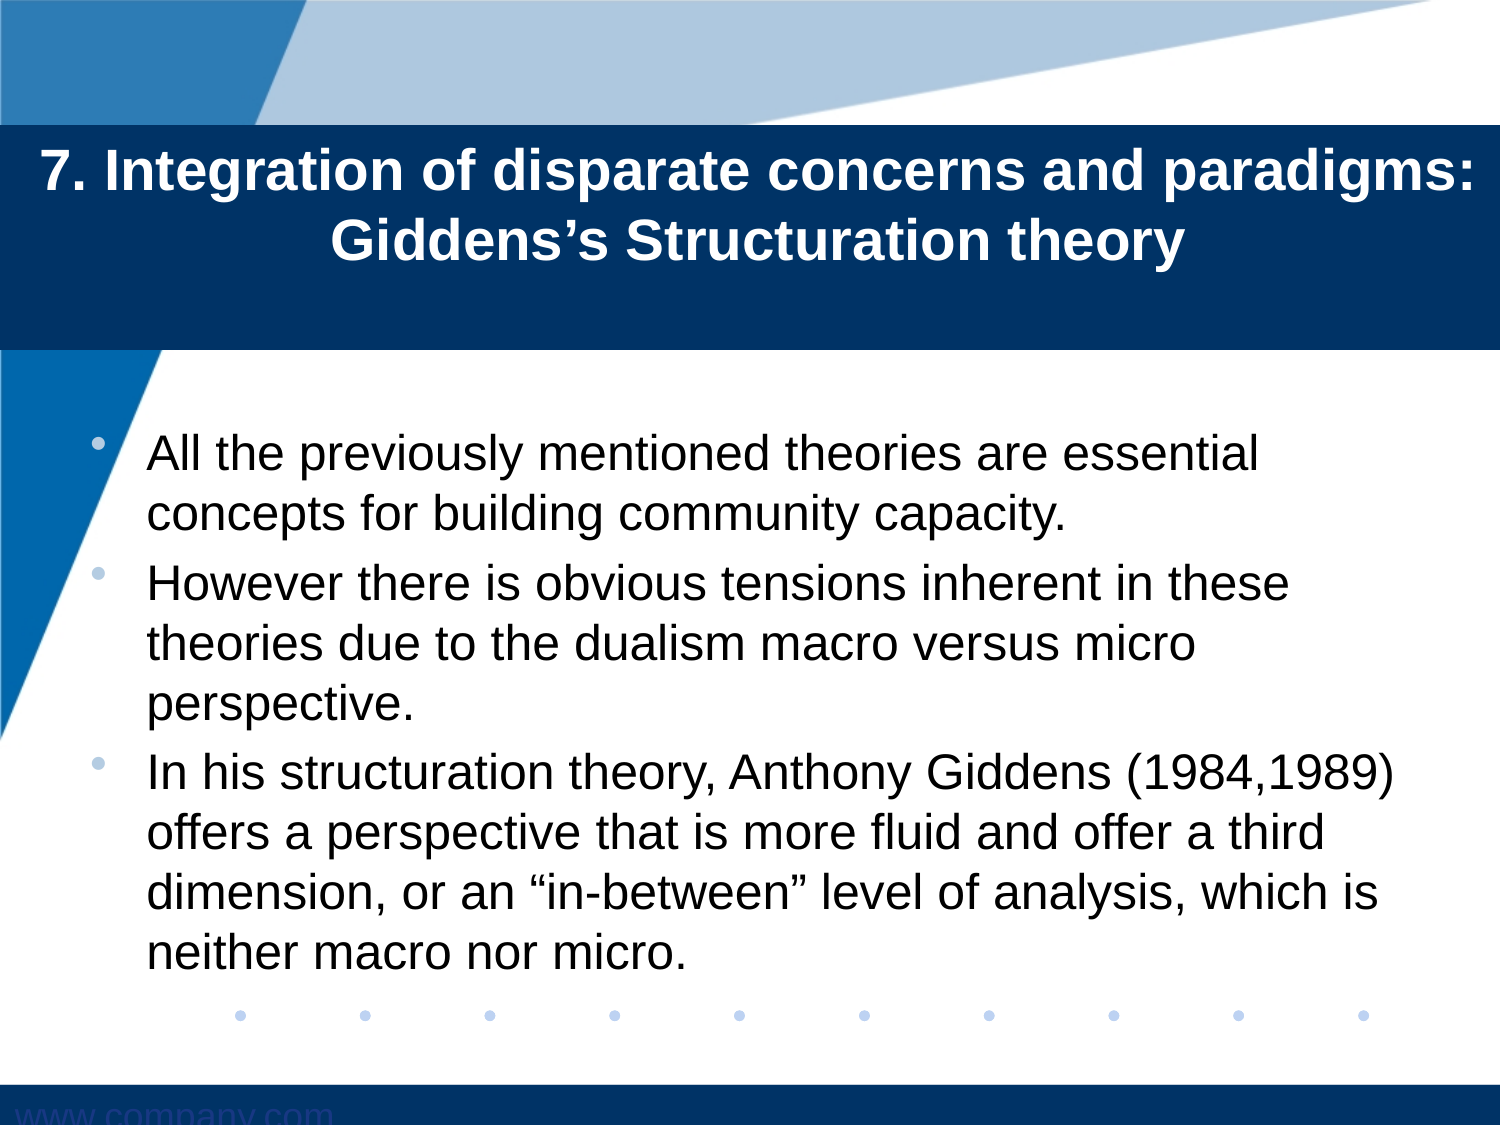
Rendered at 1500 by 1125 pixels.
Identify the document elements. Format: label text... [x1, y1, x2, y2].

list All the previously mentioned theories are essential concepts for building community capacity. However there is obvious tensions inherent in these theories due to the dualism macro versus micro perspective. In his structuration theory, Anthony Giddens (1984,1989) offers a perspective that is more fluid and offer a third dimension, or an “in-between” level of analysis, which is neither macro nor micro. [74, 412, 1426, 1006]
picture [0, 351, 212, 842]
picture [0, 0, 1500, 124]
title 7. Integration of disparate concerns and paradigms: Giddens’s Structuration theory [0, 124, 1500, 351]
